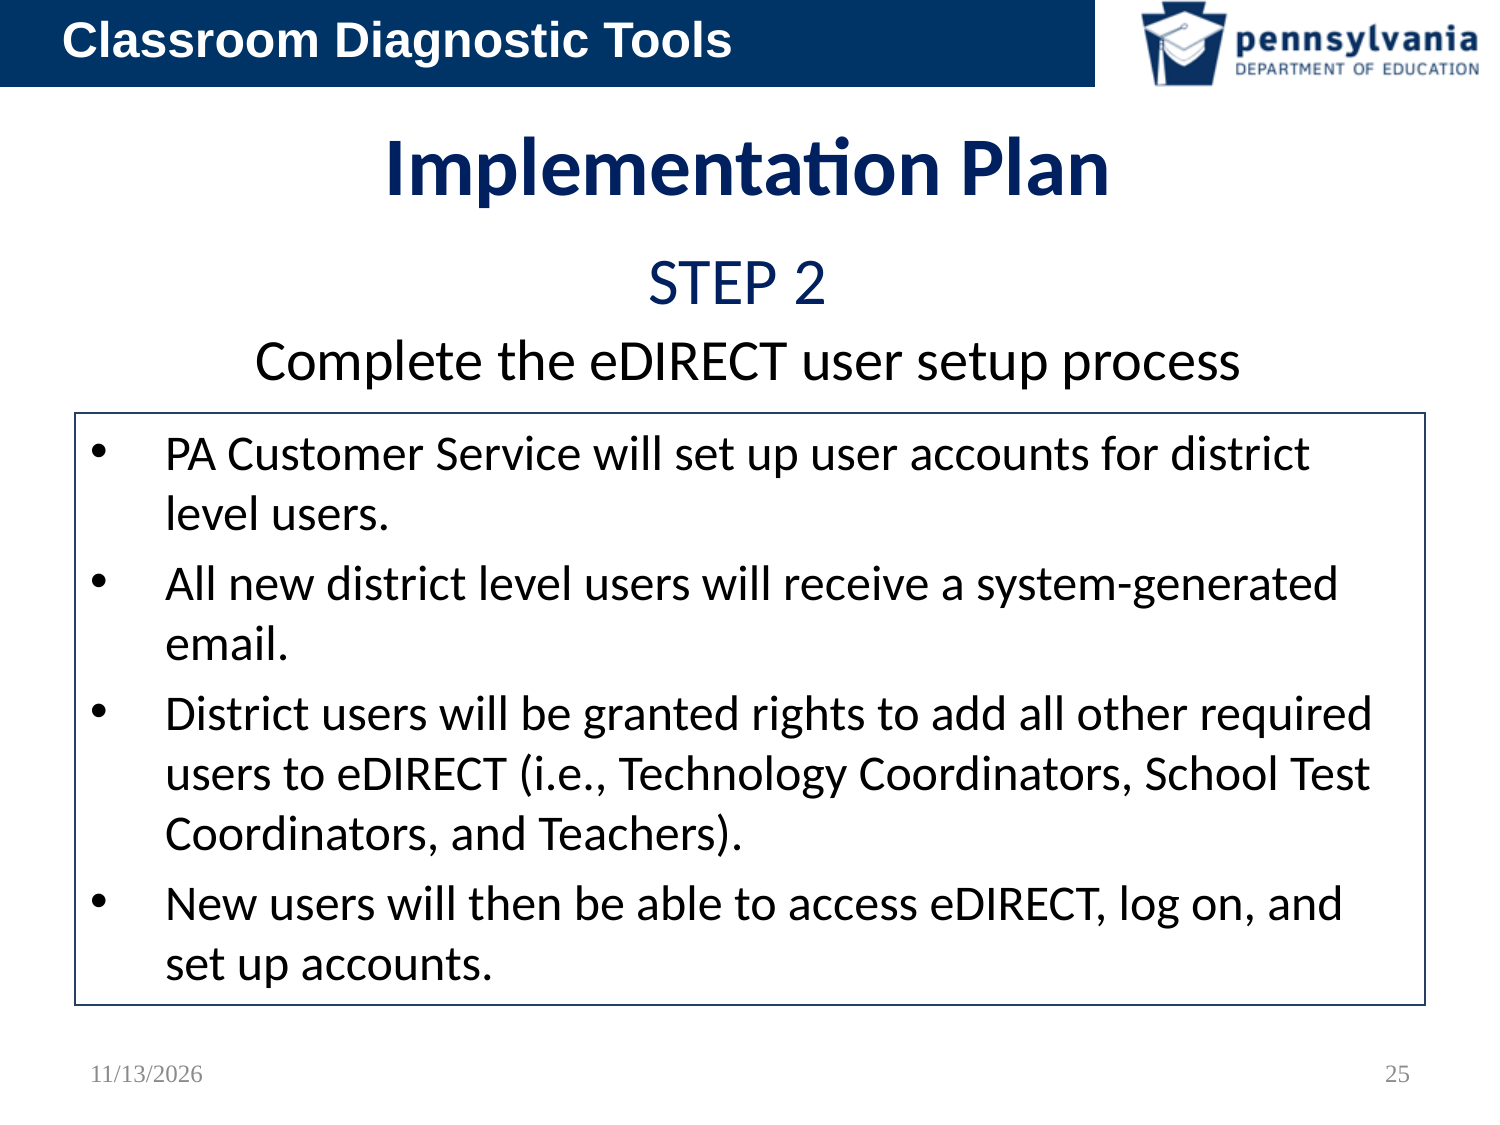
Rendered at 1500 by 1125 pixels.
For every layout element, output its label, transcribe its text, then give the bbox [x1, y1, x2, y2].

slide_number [75, 1042, 425, 1103]
list PA Customer Service will set up user accounts for district level users. All new district level users will receive a system-generated email. District users will be granted rights to add all other required users to eDIRECT (i.e., Technology Coordinators, School Test Coordinators, and Teachers). New users will then be able to access eDIRECT, log on, and set up accounts. [74, 412, 1426, 1006]
picture [1134, 0, 1485, 90]
slide_number 25 [1074, 1042, 1425, 1103]
title Implementation Plan STEP 2 Complete the eDIRECT user setup process [73, 146, 1424, 359]
